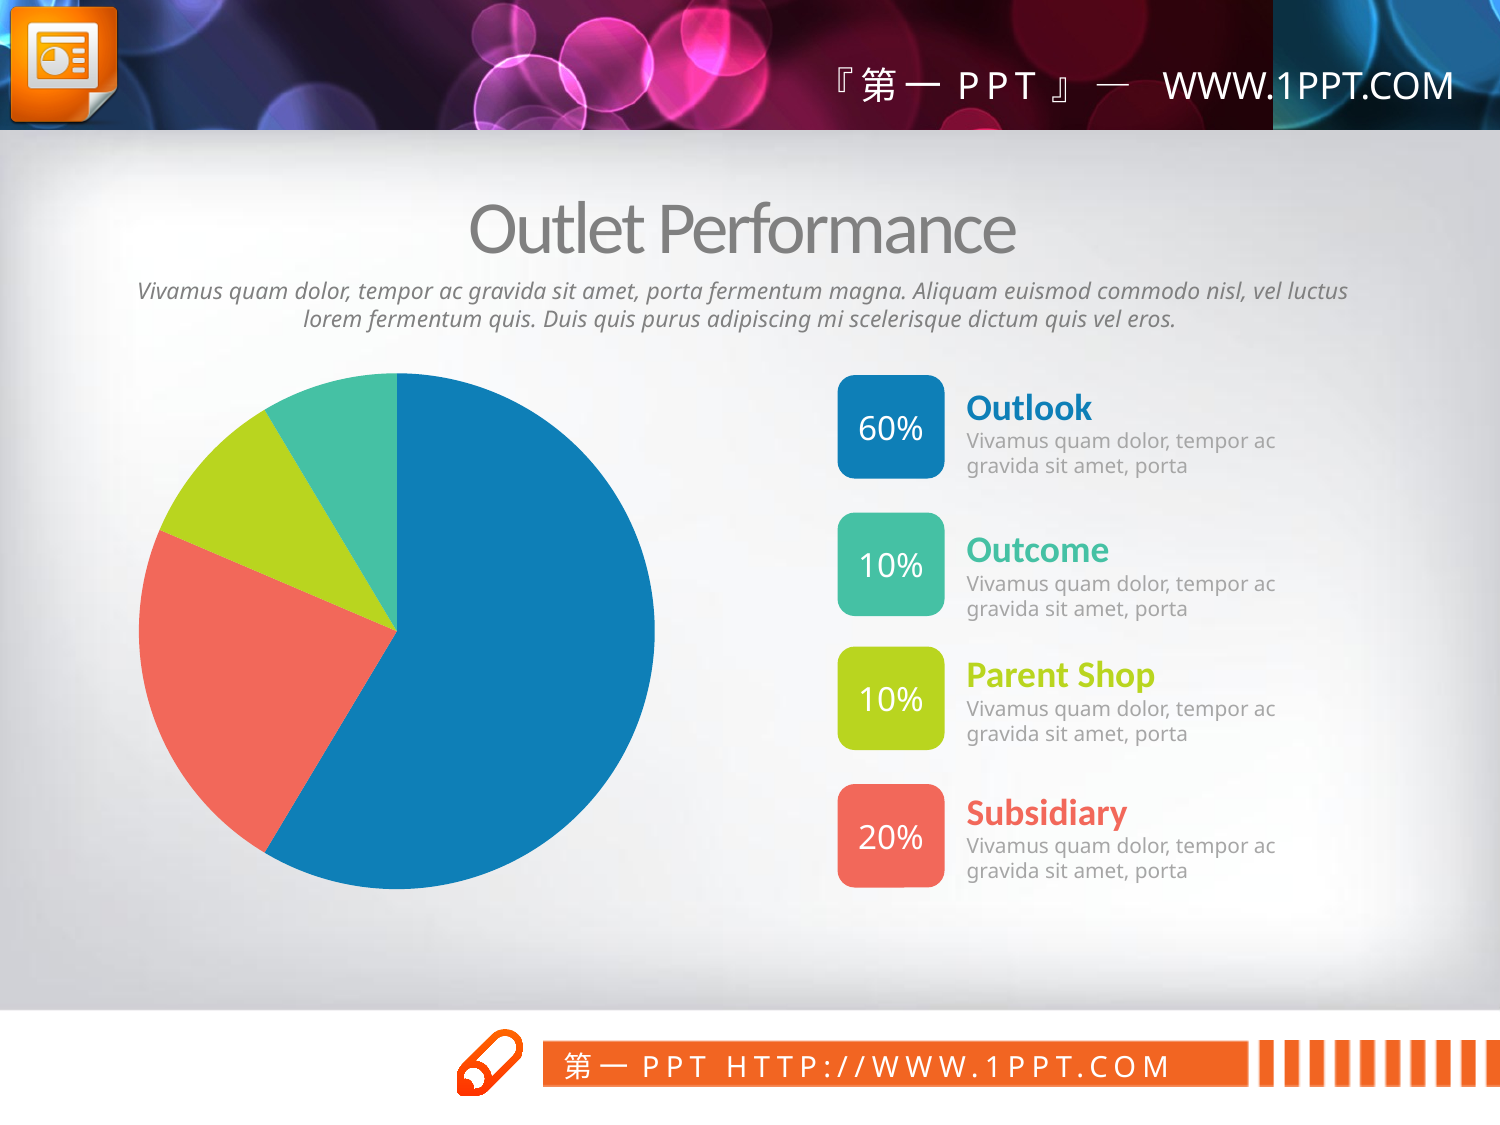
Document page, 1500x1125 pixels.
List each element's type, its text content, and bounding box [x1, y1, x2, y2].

text_box Outlook Vivamus quam dolor, tempor ac gravida sit amet, porta [951, 375, 1320, 485]
text_box 10% [837, 646, 945, 751]
text_box Outlet Performance [461, 174, 1026, 273]
text_box 10% [837, 512, 945, 617]
text_box 60% [837, 375, 945, 479]
text_box Vivamus quam dolor, tempor ac gravida sit amet, porta fermentum magna. Aliquam euismod commodo nisl, vel luctus lorem fermentum quis. Duis quis purus adipiscing mi scelerisque dictum quis vel eros. [99, 273, 1388, 336]
chart [118, 362, 676, 901]
picture [0, 0, 1500, 1012]
text_box 20% [837, 784, 945, 888]
text_box Parent Shop Vivamus quam dolor, tempor ac gravida sit amet, porta [951, 642, 1320, 753]
picture [543, 1040, 1500, 1087]
text_box Subsidiary Vivamus quam dolor, tempor ac gravida sit amet, porta [951, 780, 1320, 891]
text_box Outcome Vivamus quam dolor, tempor ac gravida sit amet, porta [951, 517, 1320, 628]
